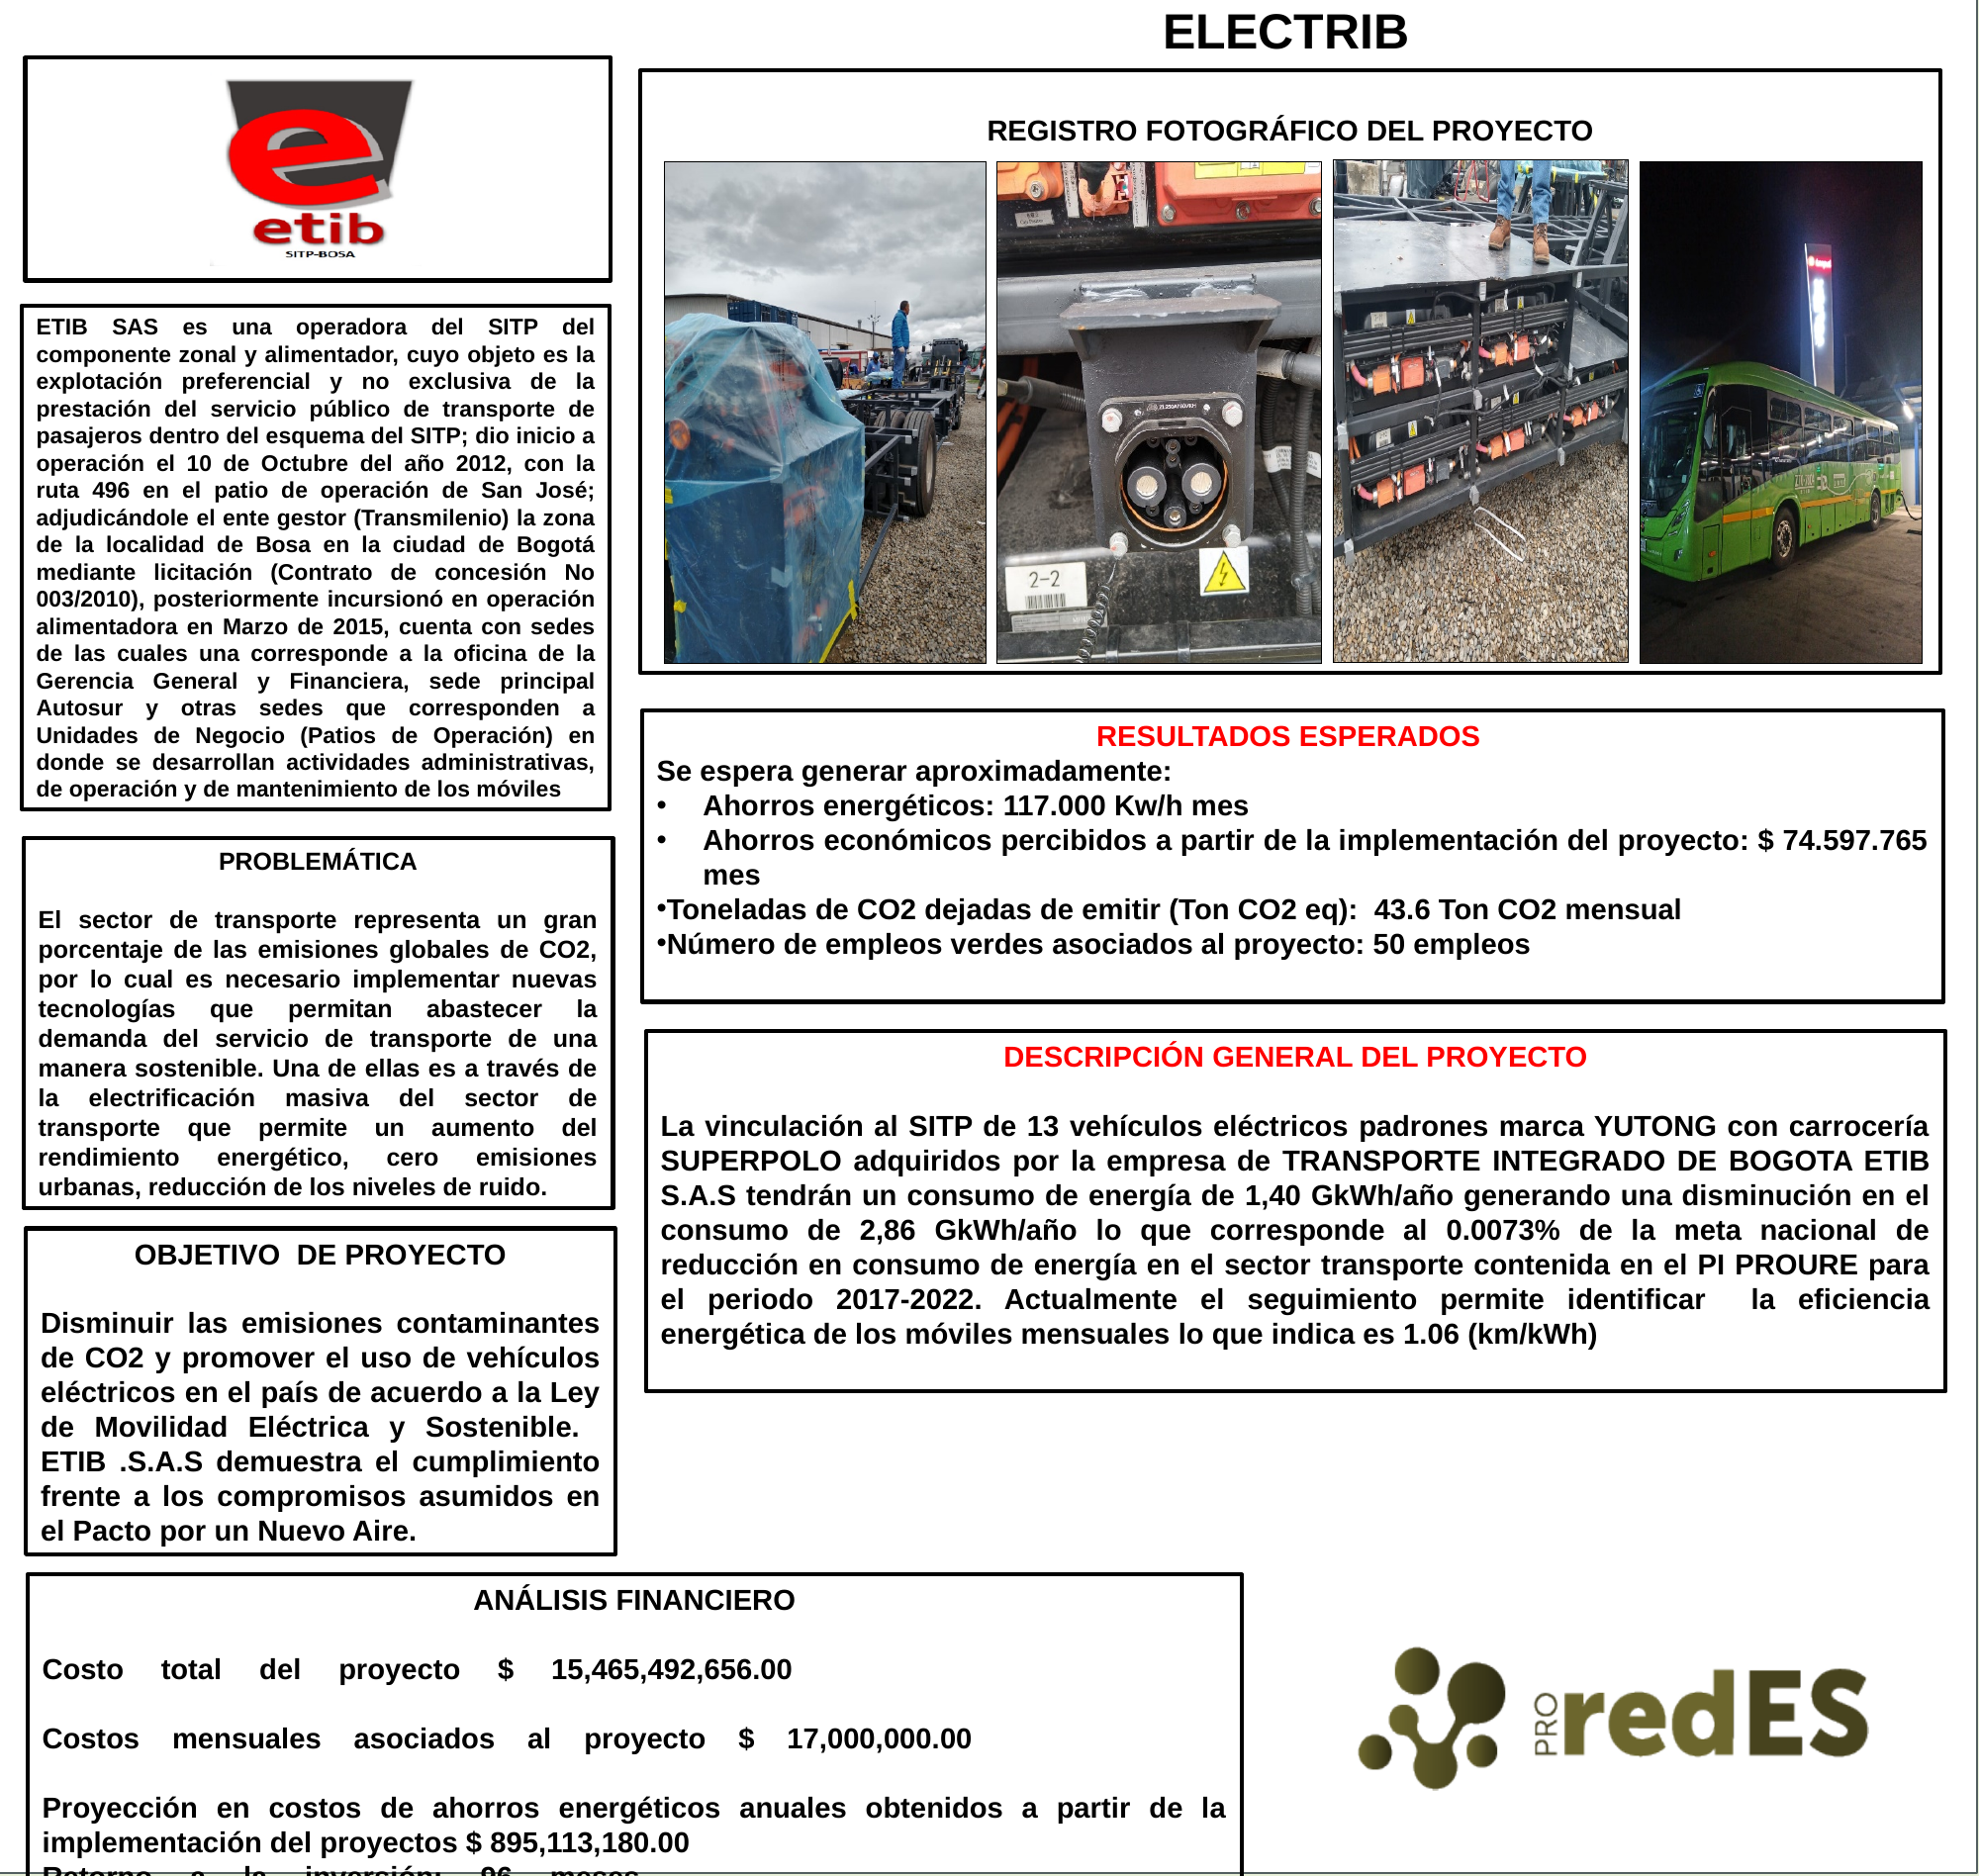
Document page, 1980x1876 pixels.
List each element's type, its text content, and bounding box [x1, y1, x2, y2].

picture [210, 72, 422, 266]
text_box [0, 0, 1978, 1874]
picture [997, 161, 1322, 664]
text_box REGISTRO FOTOGRÁFICO DEL PROYECTO [639, 69, 1941, 674]
text_box RESULTADOS ESPERADOS Se espera generar aproximadamente: Ahorros energéticos: 117.000 Kw/h mes Ahorros económicos percibidos a partir de la implementación del proyecto: $ 74.597.765 mes Toneladas de CO2 dejadas de emitir (Ton CO2 eq): 43.6 Ton CO2 mensual Número de empleos verdes asociados al proyecto: 50 empleos [641, 709, 1944, 1003]
picture [1243, 0, 1979, 1876]
picture [1641, 161, 1923, 664]
text_box ANÁLISIS FINANCIERO Costo total del proyecto $ 15,465,492,656.00 Costos mensuales asociados al proyecto $ 17,000,000.00 Proyección en costos de ahorros energéticos anuales obtenidos a partir de la implementación del proyectos $ 895,113,180.00 Retorno a la inversión: 96 meses [27, 1573, 1243, 1876]
text_box OBJETIVO DE PROYECTO Disminuir las emisiones contaminantes de CO2 y promover el uso de vehículos eléctricos en el país de acuerdo a la Ley de Movilidad Eléctrica y Sostenible. ETIB .S.A.S demuestra el cumplimiento frente a los compromisos asumidos en el Pacto por un Nuevo Aire. [25, 1227, 616, 1555]
text_box PROBLEMÁTICA El sector de transporte representa un gran porcentaje de las emisiones globales de CO2, por lo cual es necesario implementar nuevas tecnologías que permitan abastecer la demanda del servicio de transporte de una manera sostenible. Una de ellas es a través de la electrificación masiva del sector de transporte que permite un aumento del rendimiento energético, cero emisiones urbanas, reducción de los niveles de ruido. [23, 837, 613, 1209]
picture [665, 161, 987, 664]
text_box DESCRIPCIÓN GENERAL DEL PROYECTO La vinculación al SITP de 13 vehículos eléctricos padrones marca YUTONG con carrocería SUPERPOLO adquiridos por la empresa de TRANSPORTE INTEGRADO DE BOGOTA ETIB S.A.S tendrán un consumo de energía de 1,40 GkWh/año generando una disminución en el consumo de 2,86 GkWh/año lo que corresponde al 0.0073% de la meta nacional de reducción en consumo de energía en el sector transporte contenida en el PI PROURE para el periodo 2017-2022. Actualmente el seguimiento permite identificar la eficiencia energética de los móviles mensuales lo que indica es 1.06 (km/kWh) [645, 1030, 1946, 1392]
picture [1358, 1646, 1869, 1791]
text_box ETIB SAS es una operadora del SITP del componente zonal y alimentador, cuyo objeto es la explotación preferencial y no exclusiva de la prestación del servicio público de transporte de pasajeros dentro del esquema del SITP; dio inicio a operación el 10 de Octubre del año 2012, con la ruta 496 en el patio de operación de San José; adjudicándole el ente gestor (Transmilenio) la zona de la localidad de Bosa en la ciudad de Bogotá mediante licitación (Contrato de concesión No 003/2010), posteriormente incursionó en operación alimentadora en Marzo de 2015, cuenta con sedes de las cuales una corresponde a la oficina de la Gerencia General y Financiera, sede principal Autosur y otras sedes que corresponden a Unidades de Negocio (Patios de Operación) en donde se desarrollan actividades administrativas, de operación y de mantenimiento de los móviles [21, 305, 611, 810]
text_box [24, 56, 612, 282]
picture [1334, 160, 1629, 663]
title ELECTRIB [640, 0, 1933, 69]
